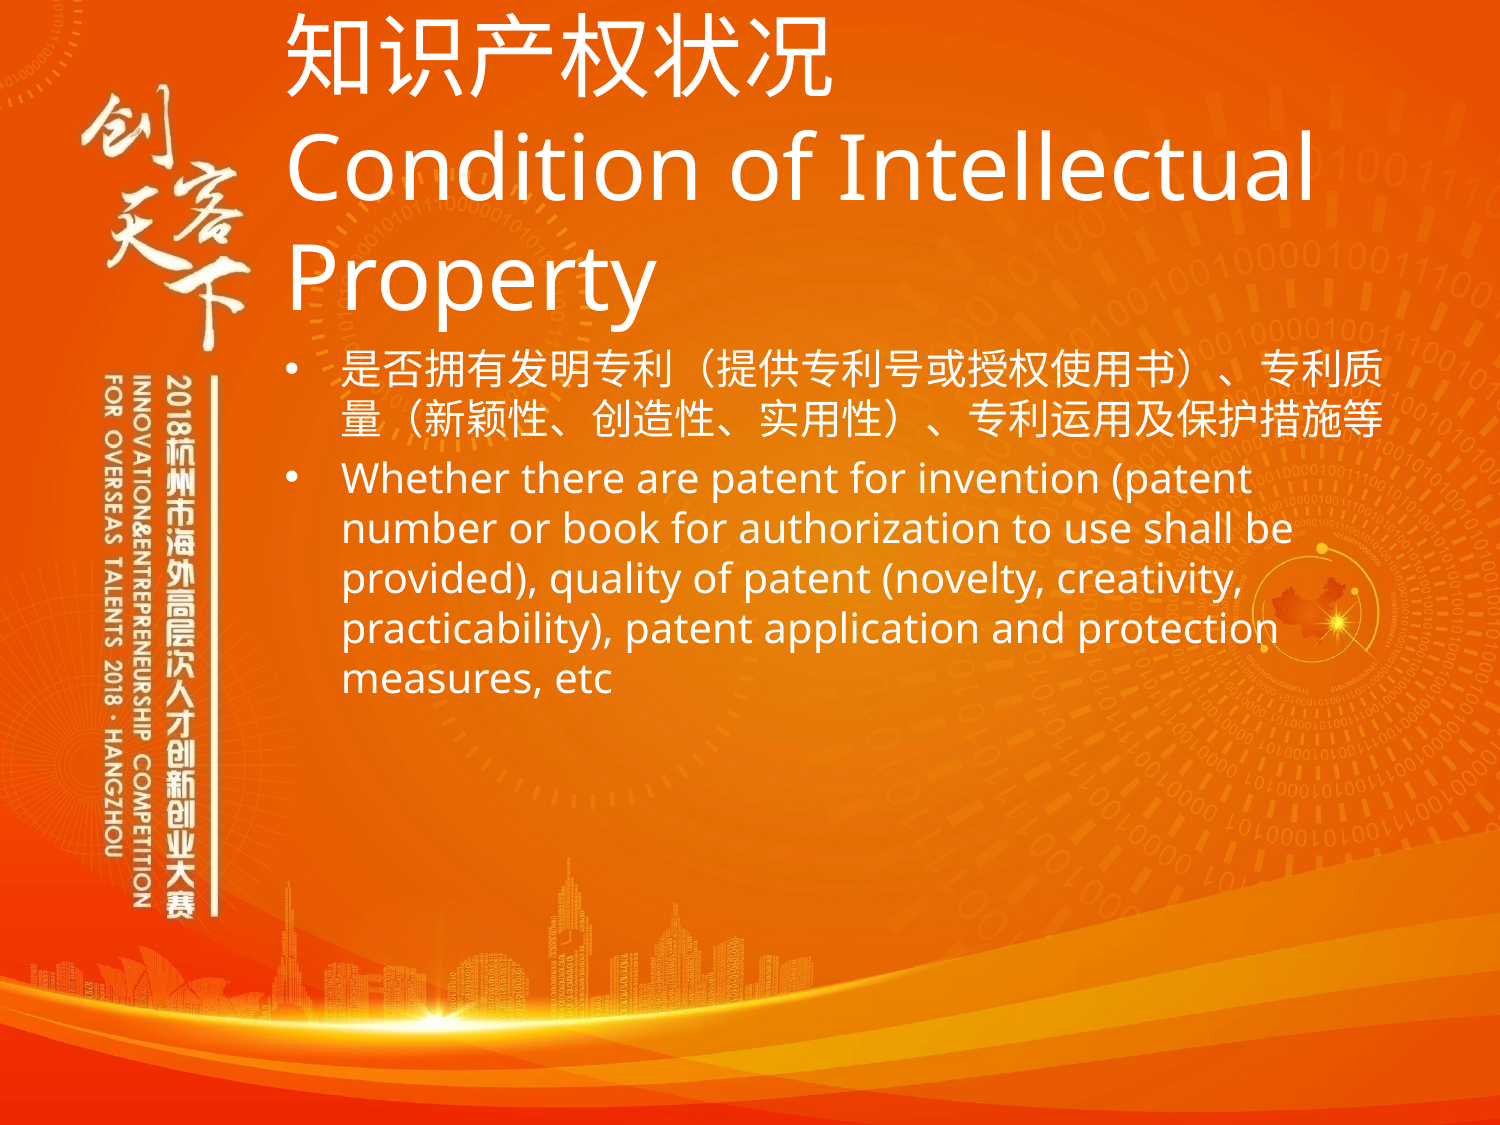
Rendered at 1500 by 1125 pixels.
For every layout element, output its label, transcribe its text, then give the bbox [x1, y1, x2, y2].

title 知识产权状况 Condition of Intellectual Property [269, 70, 1426, 259]
list 是否拥有发明专利（提供专利号或授权使用书）、专利质量（新颖性、创造性、实用性）、专利运用及保护措施等 Whether there are patent for invention (patent number or book for authorization to use shall be provided), quality of patent (novelty, creativity, practicability), patent application and protection measures, etc [269, 335, 1426, 1079]
picture [0, 0, 1500, 1125]
